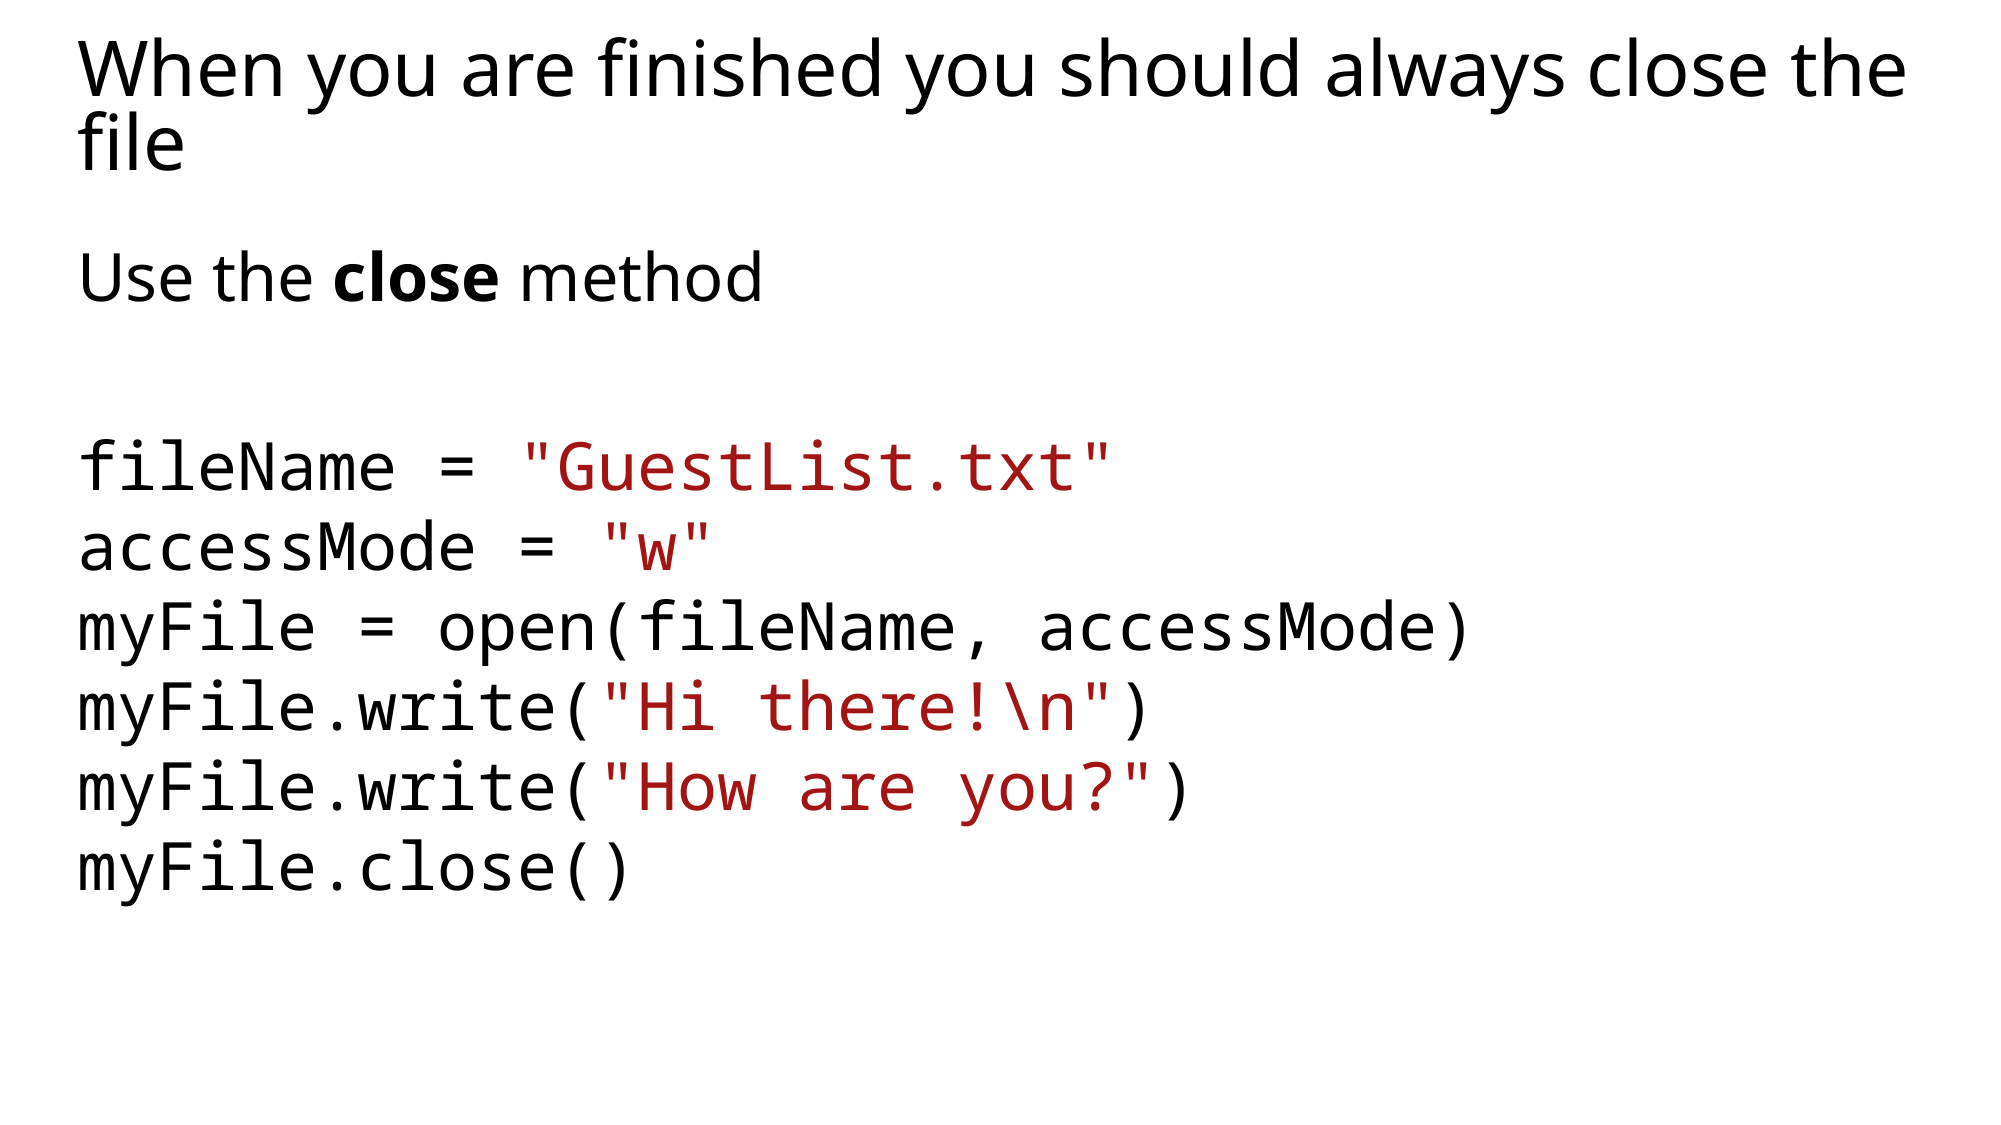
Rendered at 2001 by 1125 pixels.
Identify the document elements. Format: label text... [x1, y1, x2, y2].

list Use the close method fileName = "GuestList.txt" accessMode = "w" myFile = open(fileName, accessMode) myFile.write("Hi there!\n") myFile.write("How are you?") myFile.close() [62, 227, 1953, 1096]
title When you are finished you should always close the file [62, 29, 1953, 205]
